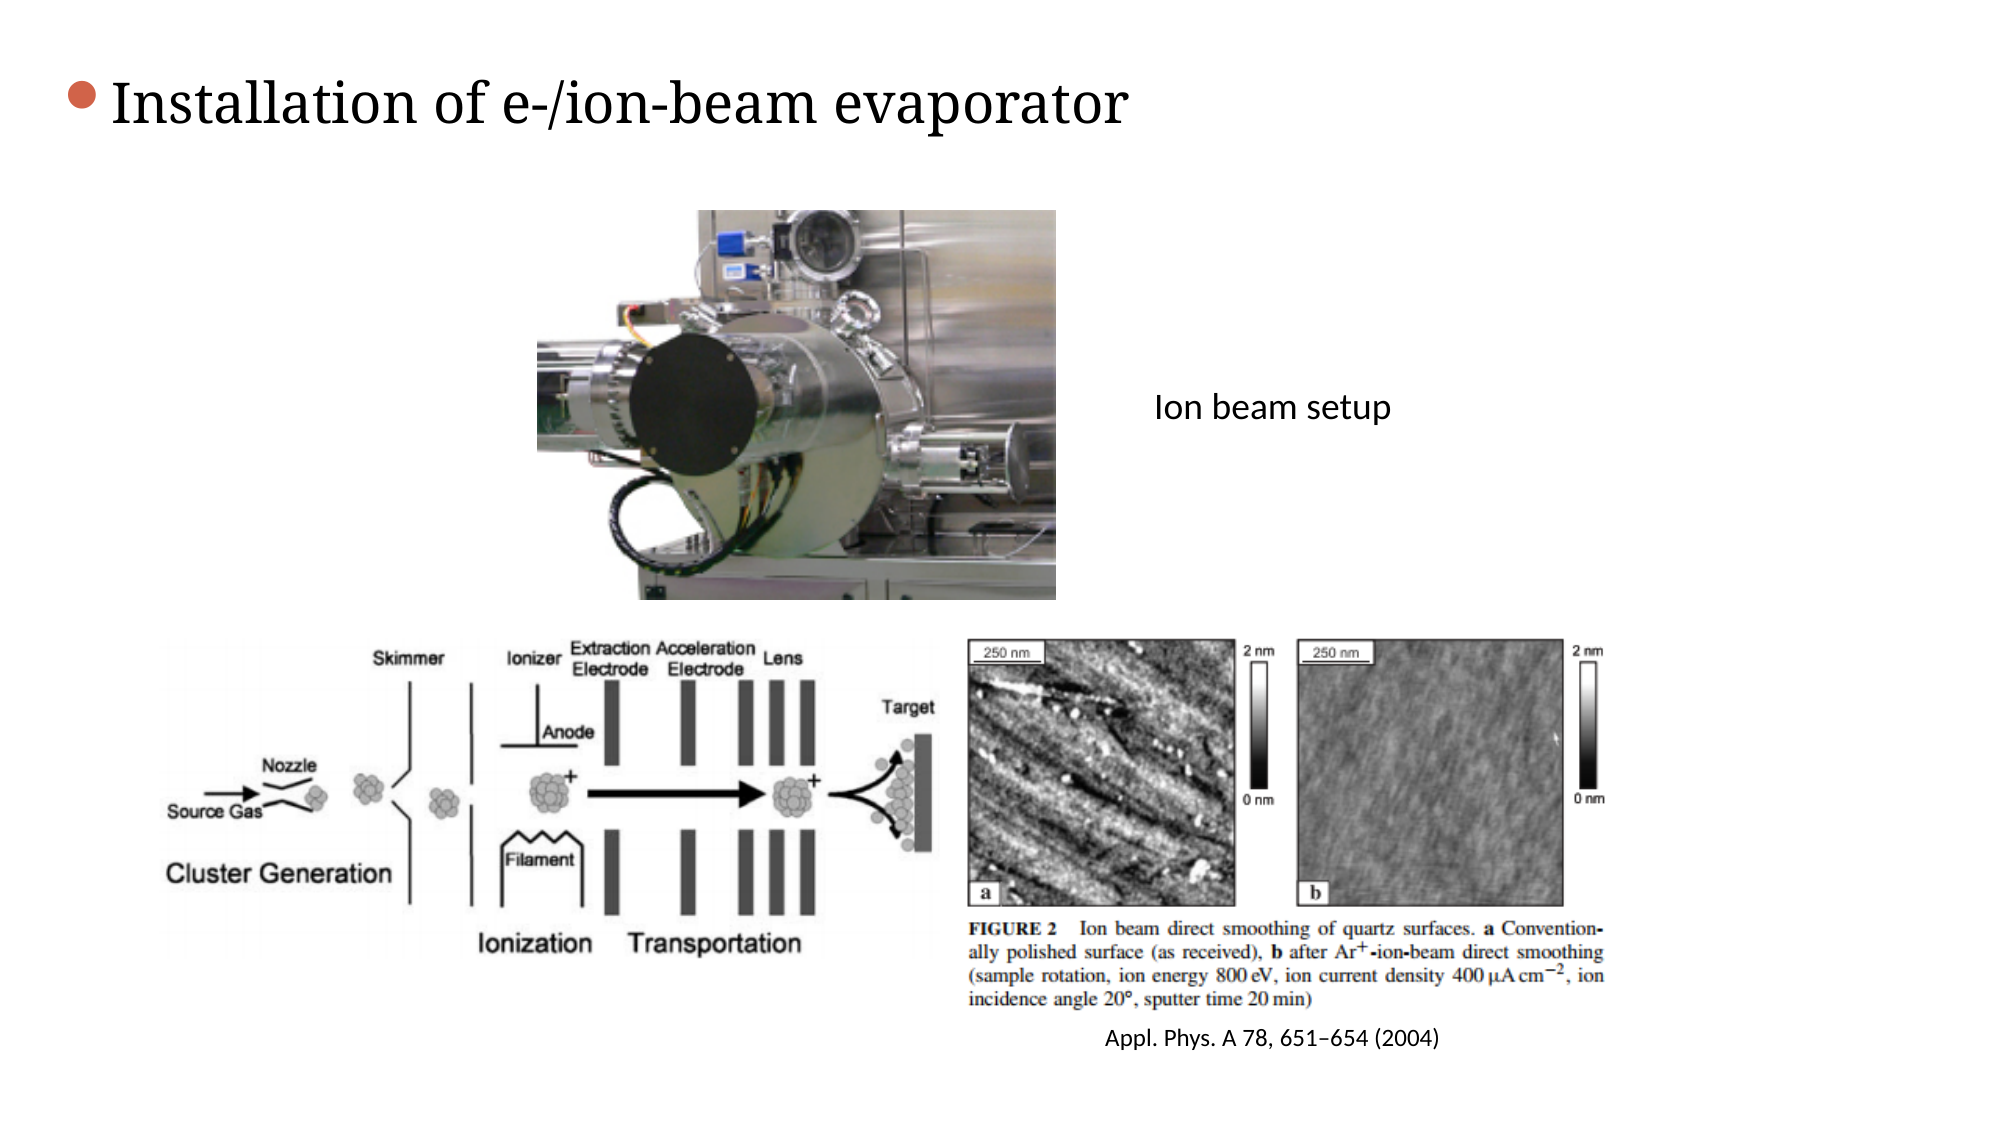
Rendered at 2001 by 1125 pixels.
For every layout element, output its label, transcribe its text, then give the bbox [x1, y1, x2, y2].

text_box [537, 210, 1409, 600]
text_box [132, 611, 1614, 1060]
text_box Installation of e-/ion-beam evaporator [49, 60, 2000, 1065]
